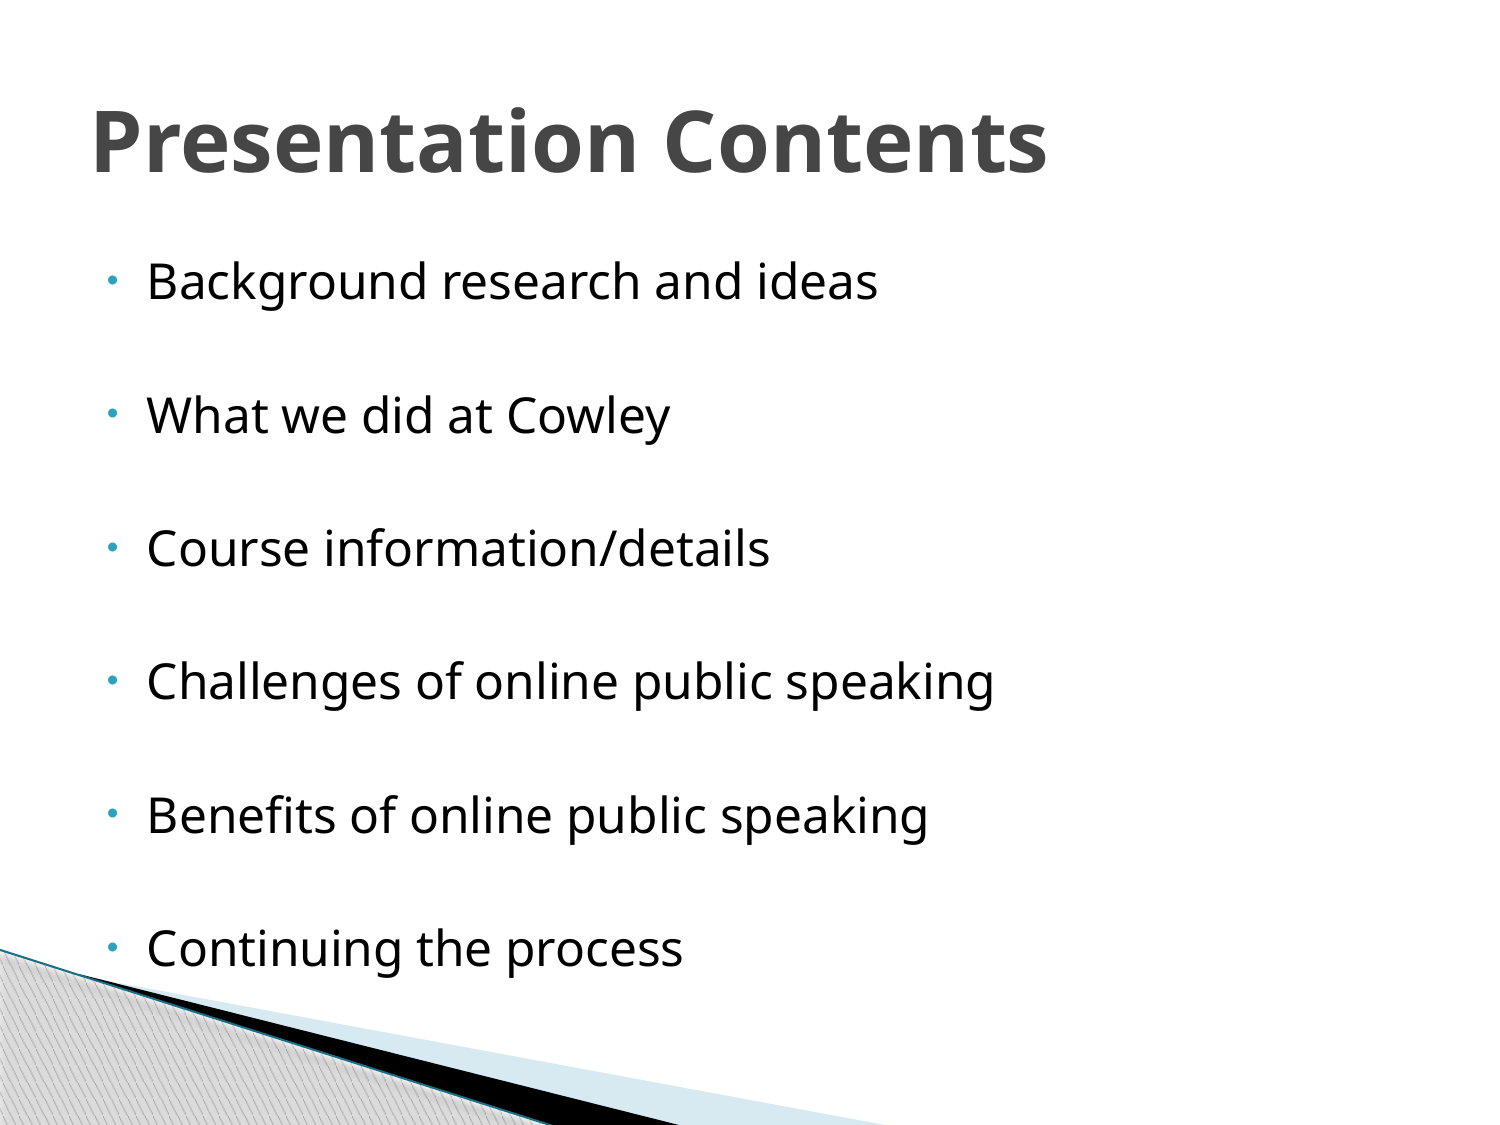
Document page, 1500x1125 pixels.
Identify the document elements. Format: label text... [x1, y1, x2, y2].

title Presentation Contents [75, 45, 1425, 233]
list Background research and ideas What we did at Cowley Course information/details Challenges of online public speaking Benefits of online public speaking Continuing the process [75, 243, 1425, 986]
